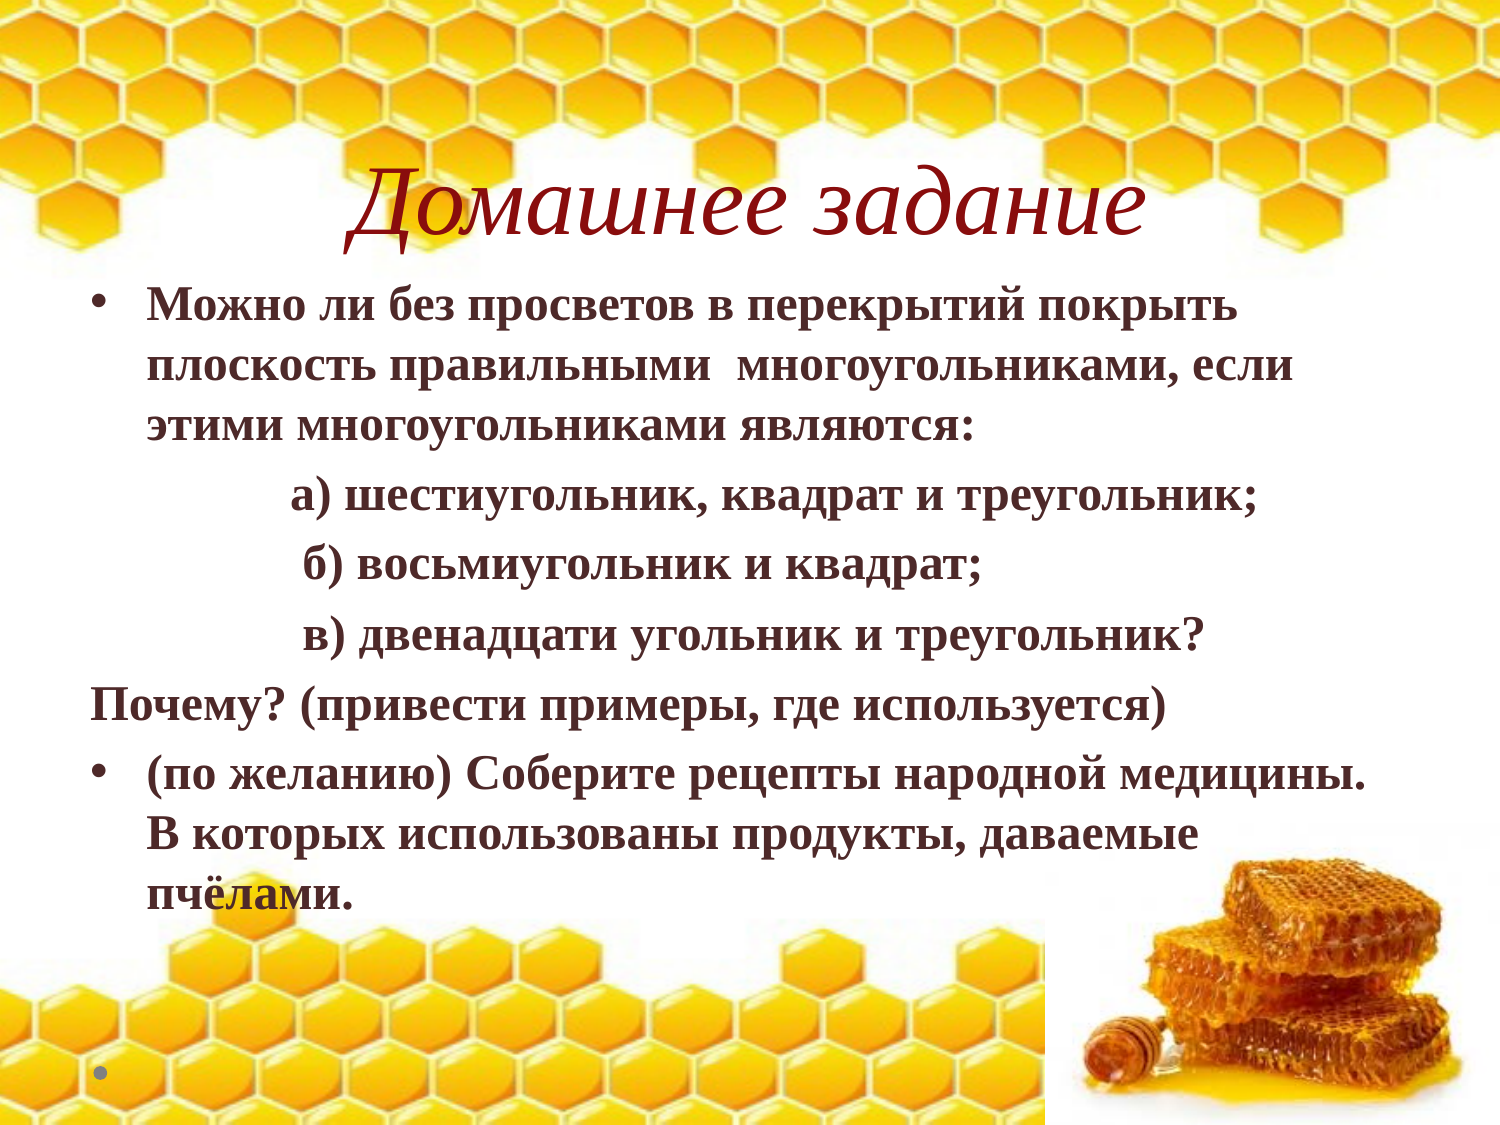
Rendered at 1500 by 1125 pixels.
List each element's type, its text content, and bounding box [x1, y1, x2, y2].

title Домашнее задание [75, 0, 1425, 262]
list Можно ли без просветов в перекрытий покрыть плоскость правильными многоугольниками, если этими многоугольниками являются: а) шестиугольник, квадрат и треугольник; б) восьмиугольник и квадрат; в) двенадцати угольник и треугольник? Почему? (привести примеры, где используется) (по желанию) Соберите рецепты народной медицины. В которых использованы продукты, даваемые пчёлами. [75, 262, 1425, 1005]
picture [0, 0, 1500, 1125]
